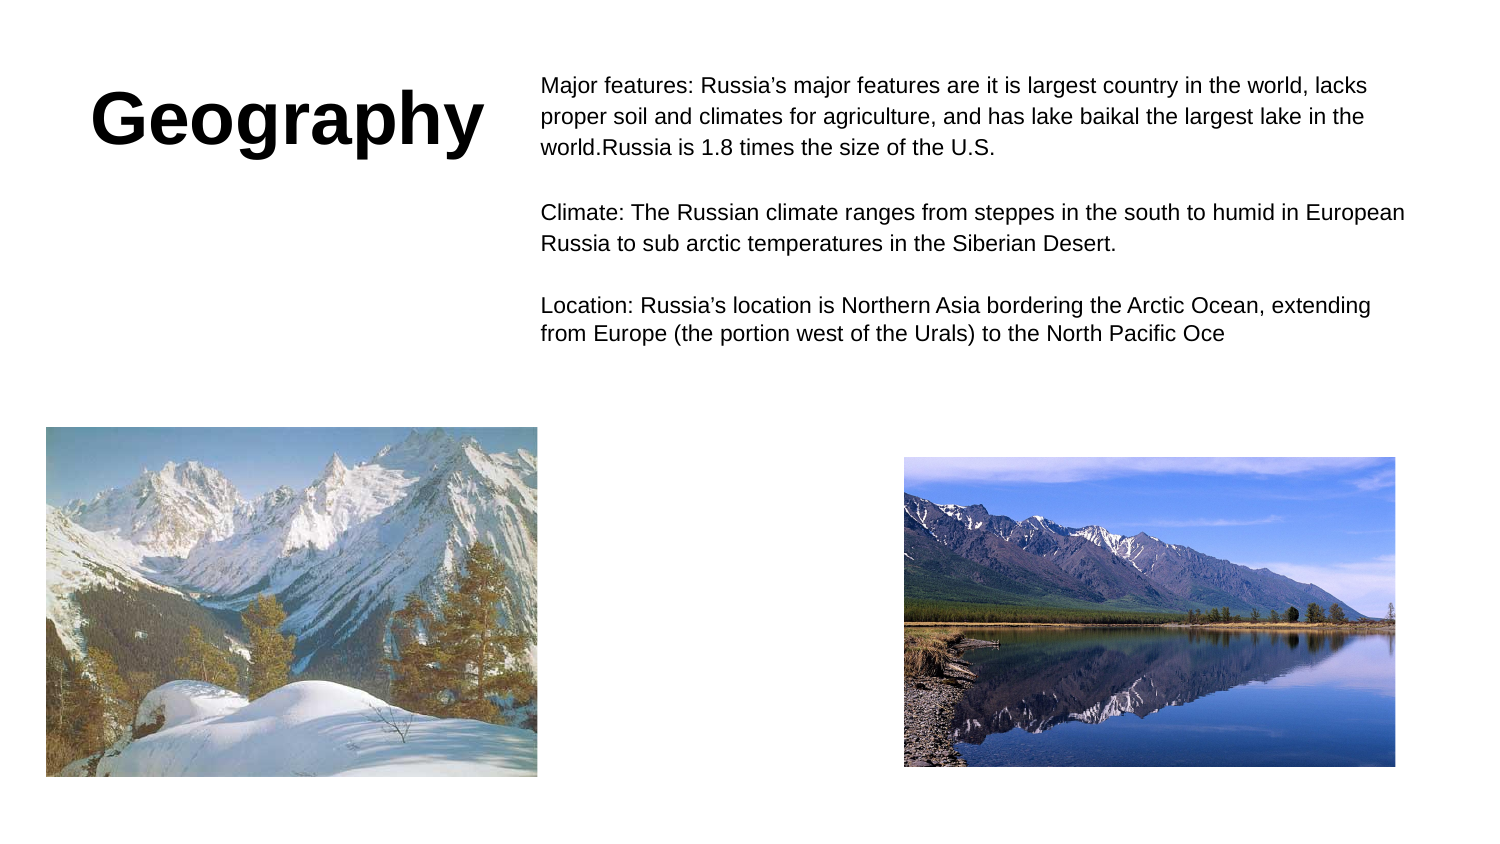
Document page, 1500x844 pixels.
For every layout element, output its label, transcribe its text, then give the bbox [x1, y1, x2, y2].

text_box Major features: Russia’s major features are it is largest country in the world, lacks proper soil and climates for agriculture, and has lake baikal the largest lake in the world.Russia is 1.8 times the size of the U.S. Climate: The Russian climate ranges from steppes in the south to humid in European Russia to sub arctic temperatures in the Siberian Desert. Location: Russia’s location is Northern Asia bordering the Arctic Ocean, extending from Europe (the portion west of the Urals) to the North Pacific Oce [525, 52, 1425, 387]
text_box [46, 427, 538, 778]
title Geography [75, 33, 1425, 175]
text_box [904, 457, 1396, 767]
